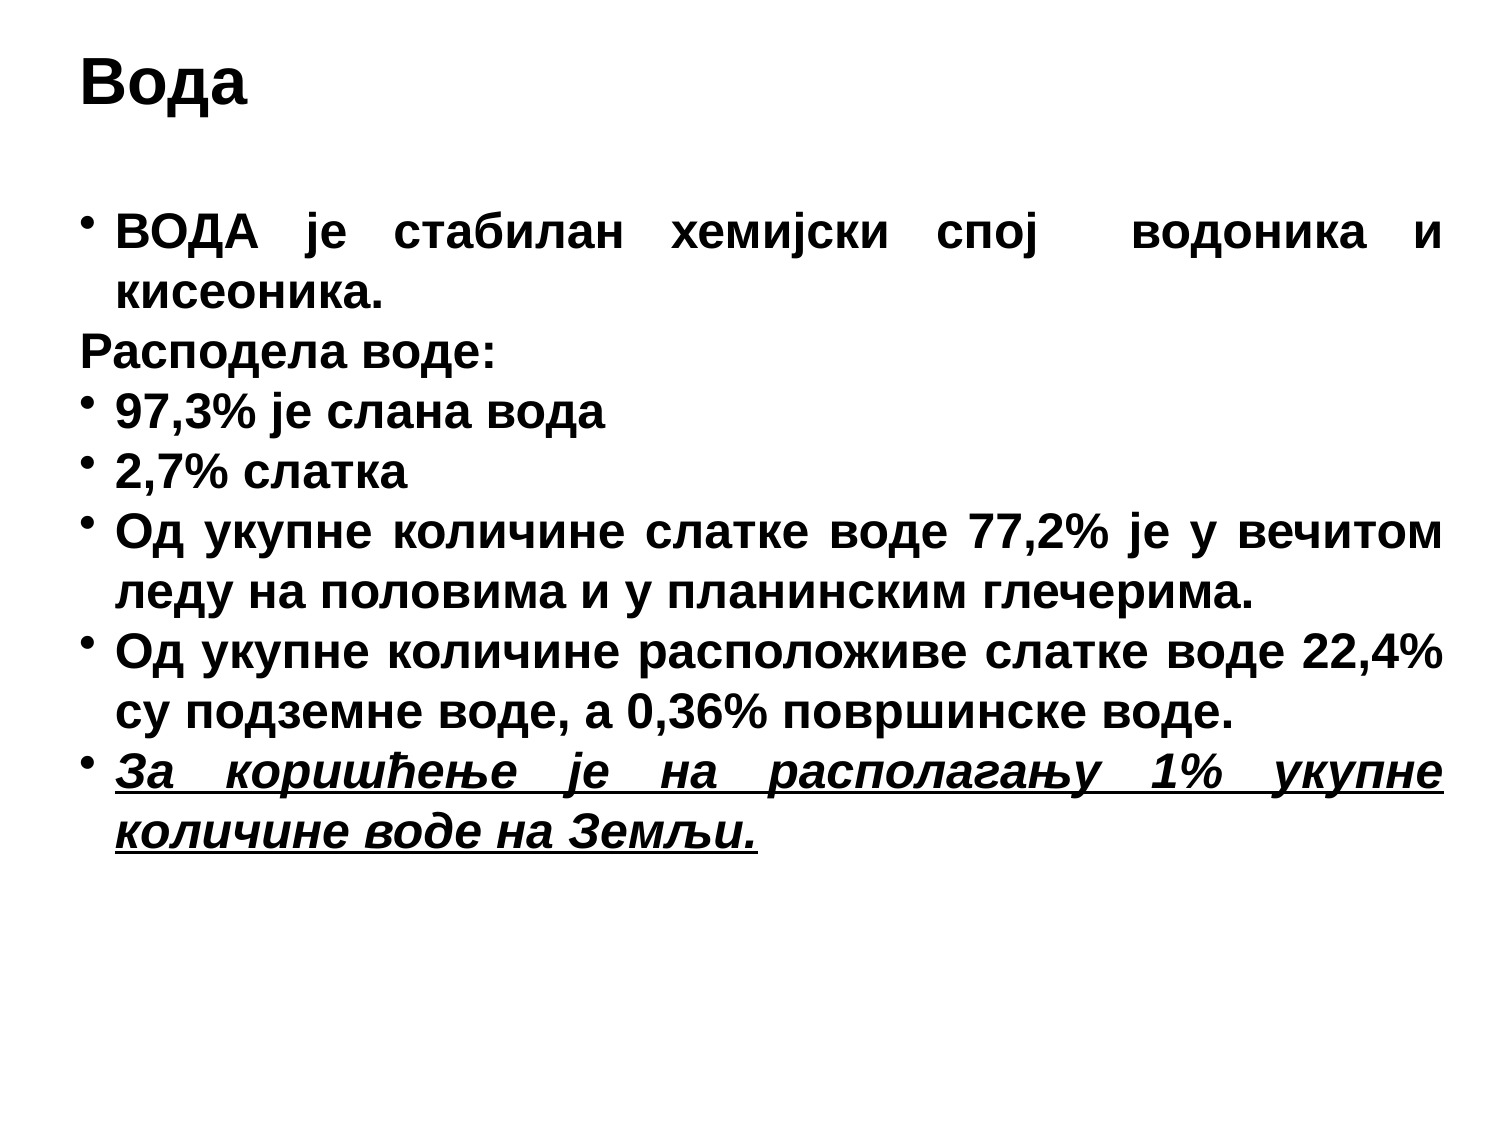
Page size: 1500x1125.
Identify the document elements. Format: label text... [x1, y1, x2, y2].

text_box Вода ВОДА је стабилан хемијски спој водоника и кисеоника. Расподела воде: 97,3% је слана вода 2,7% слатка Од укупне количине слатке воде 77,2% је у вечитом леду на половима и у планинским глечерима. Од укупне количине расположиве слатке воде 22,4% су подземне воде, а 0,36% површинске воде. За коришћење је на располагању 1% укупне количине воде на Земљи. [64, 31, 1459, 1011]
